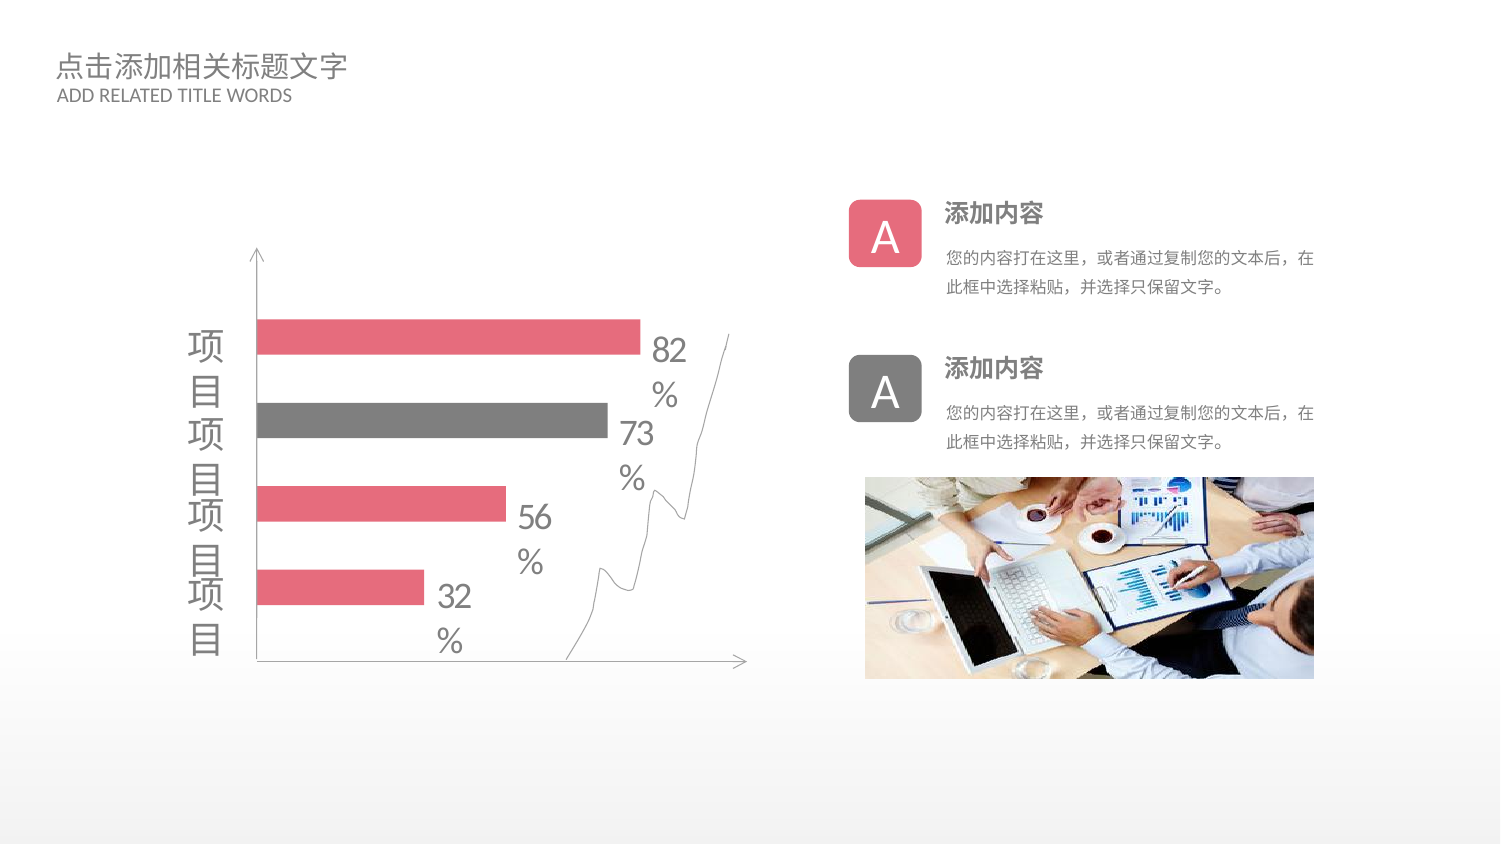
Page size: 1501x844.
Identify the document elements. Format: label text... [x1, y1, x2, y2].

text_box A [847, 353, 923, 424]
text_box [256, 247, 748, 662]
text_box 您的内容打在这里，或者通过复制您的文本后，在此框中选择粘贴，并选择只保留文字。 [934, 391, 1335, 458]
text_box 添加内容 [933, 191, 1115, 233]
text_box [176, 316, 265, 669]
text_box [425, 319, 723, 623]
text_box 添加内容 [933, 346, 1115, 388]
text_box A [847, 198, 923, 269]
picture [865, 477, 1314, 679]
text_box 您的内容打在这里，或者通过复制您的文本后，在此框中选择粘贴，并选择只保留文字。 [934, 236, 1335, 303]
